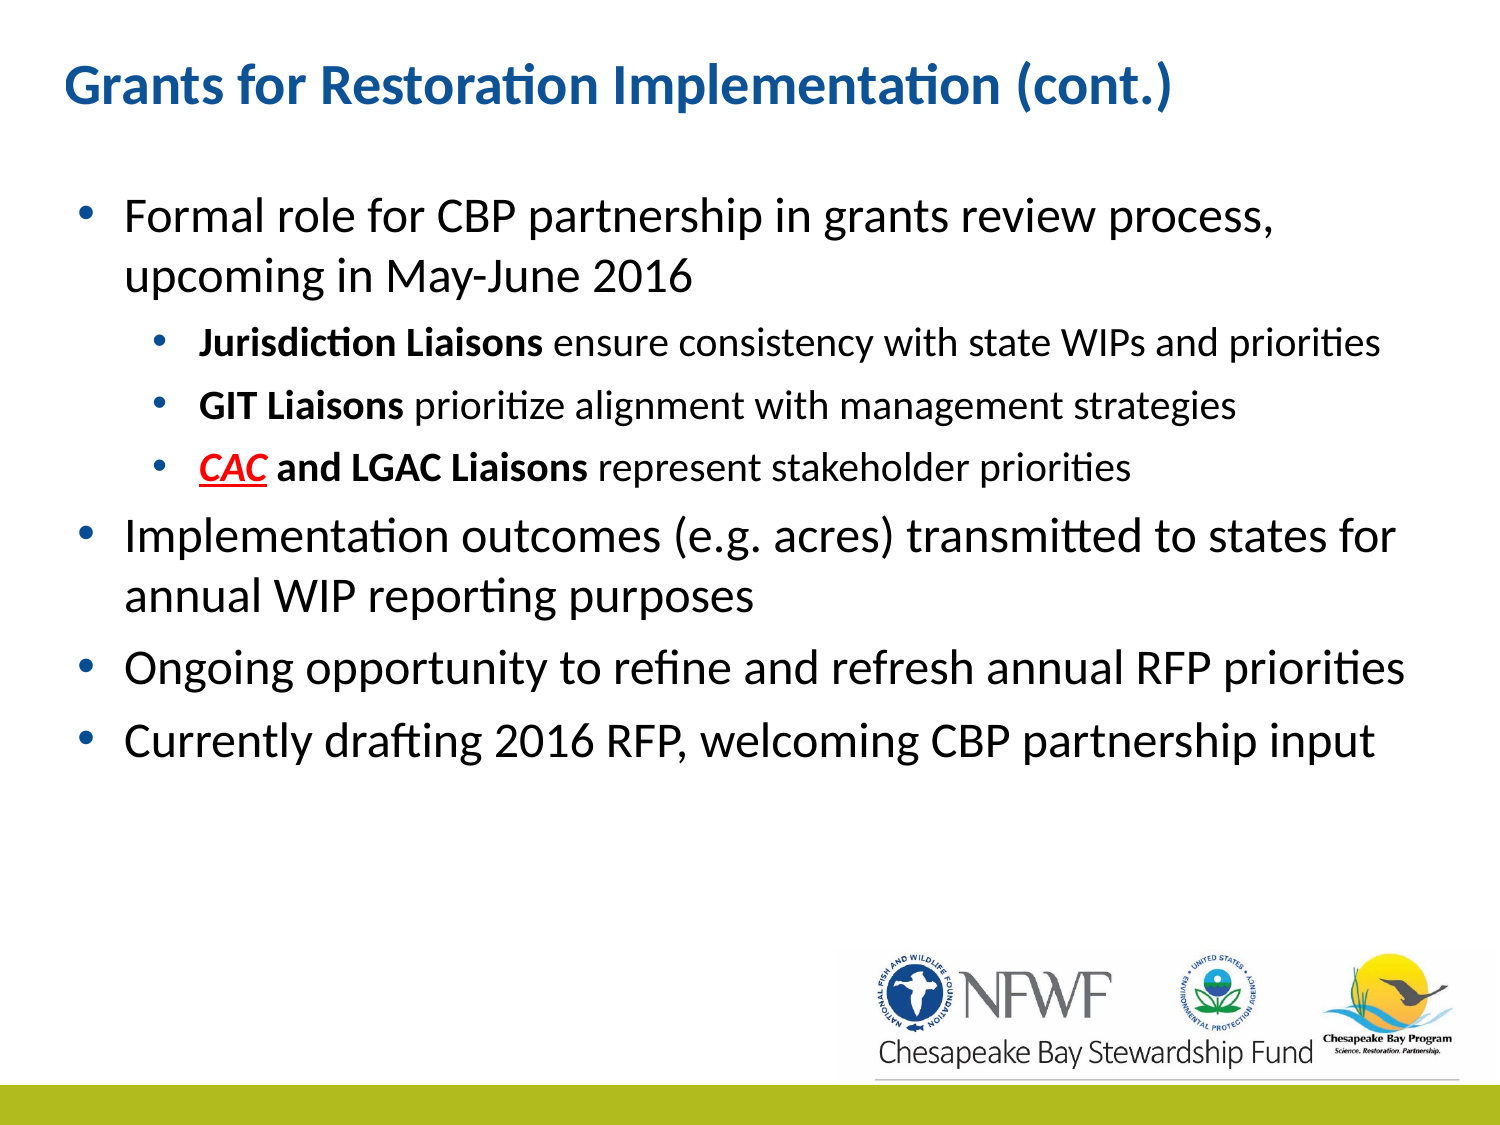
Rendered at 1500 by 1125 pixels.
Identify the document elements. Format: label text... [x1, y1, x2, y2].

text_box [0, 1087, 1500, 1125]
text_box Formal role for CBP partnership in grants review process, upcoming in May-June 2016 Jurisdiction Liaisons ensure consistency with state WIPs and priorities GIT Liaisons prioritize alignment with management strategies CAC and LGAC Liaisons represent stakeholder priorities Implementation outcomes (e.g. acres) transmitted to states for annual WIP reporting purposes Ongoing opportunity to refine and refresh annual RFP priorities Currently drafting 2016 RFP, welcoming CBP partnership input [62, 174, 1450, 775]
text_box Grants for Restoration Implementation (cont.) [49, 24, 1500, 138]
picture [0, 862, 1500, 1087]
